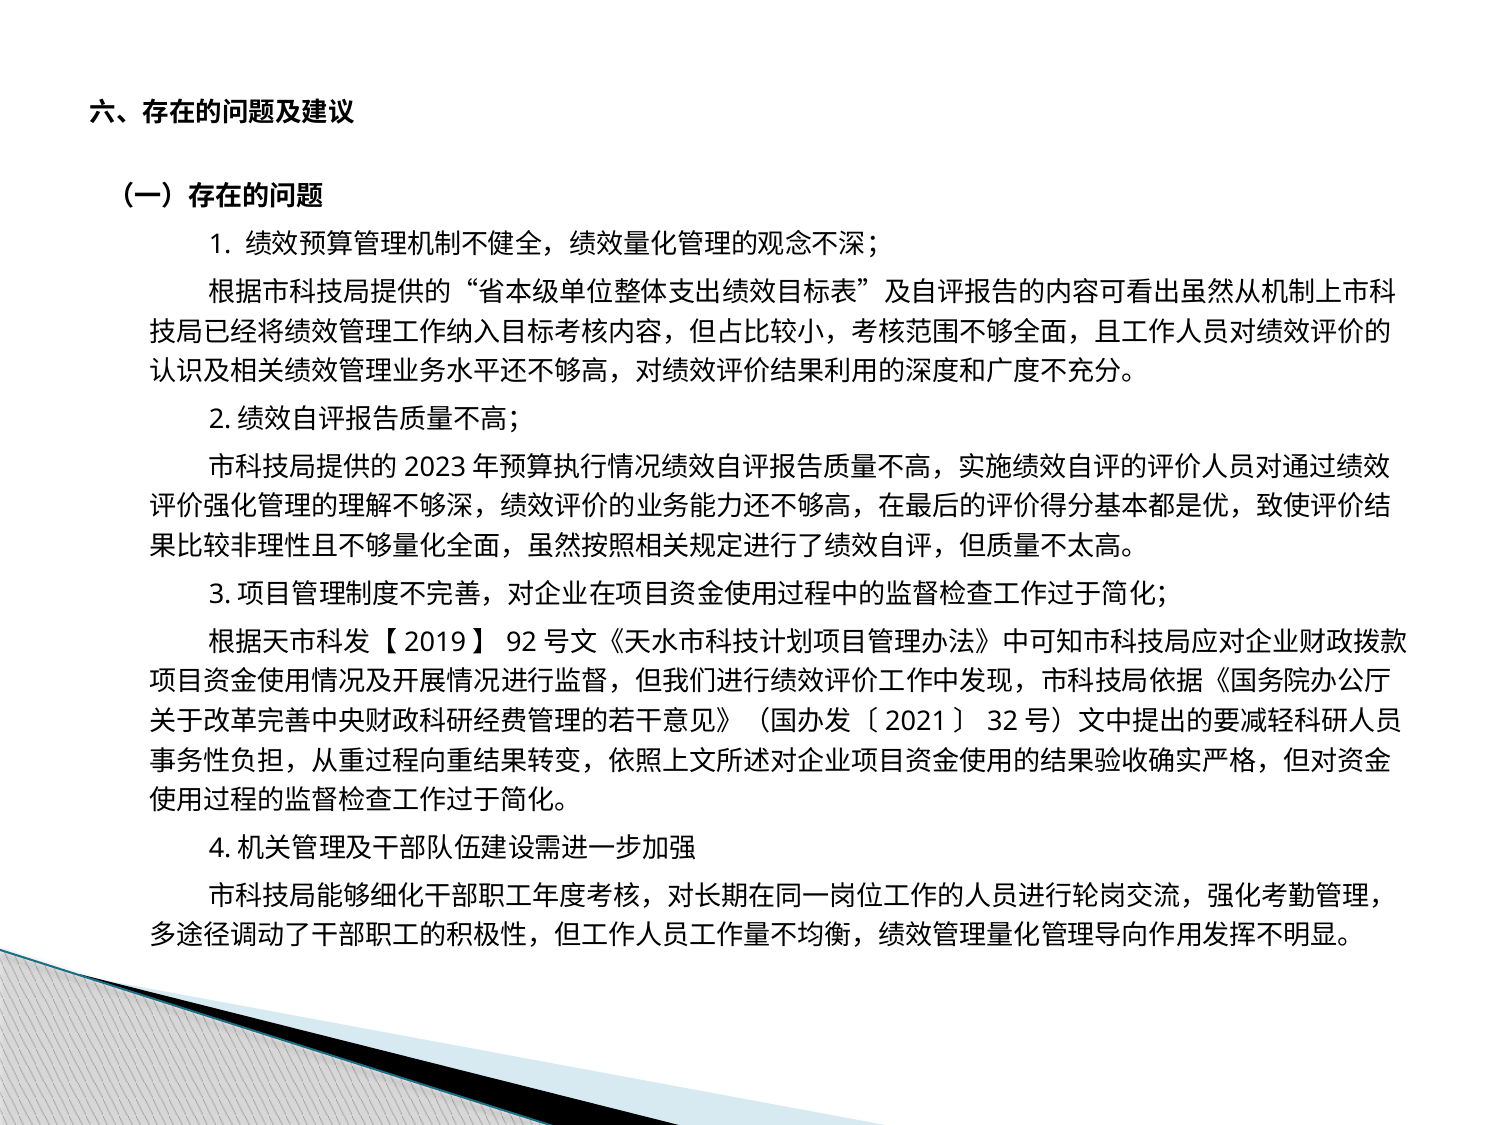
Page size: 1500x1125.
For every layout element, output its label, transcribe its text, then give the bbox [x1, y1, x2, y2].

list （一）存在的问题 1. 绩效预算管理机制不健全，绩效量化管理的观念不深； 根据市科技局提供的“省本级单位整体支出绩效目标表”及自评报告的内容可看出虽然从机制上市科技局已经将绩效管理工作纳入目标考核内容，但占比较小，考核范围不够全面，且工作人员对绩效评价的认识及相关绩效管理业务水平还不够高，对绩效评价结果利用的深度和广度不充分。 2.绩效自评报告质量不高； 市科技局提供的2023年预算执行情况绩效自评报告质量不高，实施绩效自评的评价人员对通过绩效评价强化管理的理解不够深，绩效评价的业务能力还不够高，在最后的评价得分基本都是优，致使评价结果比较非理性且不够量化全面，虽然按照相关规定进行了绩效自评，但质量不太高。 3.项目管理制度不完善，对企业在项目资金使用过程中的监督检查工作过于简化； 根据天市科发【2019】92号文《天水市科技计划项目管理办法》中可知市科技局应对企业财政拨款项目资金使用情况及开展情况进行监督，但我们进行绩效评价工作中发现，市科技局依据《国务院办公厅关于改革完善中央财政科研经费管理的若干意见》（国办发〔2021〕32号）文中提出的要减轻科研人员事务性负担，从重过程向重结果转变，依照上文所述对企业项目资金使用的结果验收确实严格，但对资金使用过程的监督检查工作过于简化。 4.机关管理及干部队伍建设需进一步加强 市科技局能够细化干部职工年度考核，对长期在同一岗位工作的人员进行轮岗交流，强化考勤管理，多途径调动了干部职工的积极性，但工作人员工作量不均衡，绩效管理量化管理导向作用发挥不明显。 [75, 176, 1425, 986]
title 六、存在的问题及建议 [75, 45, 1425, 176]
